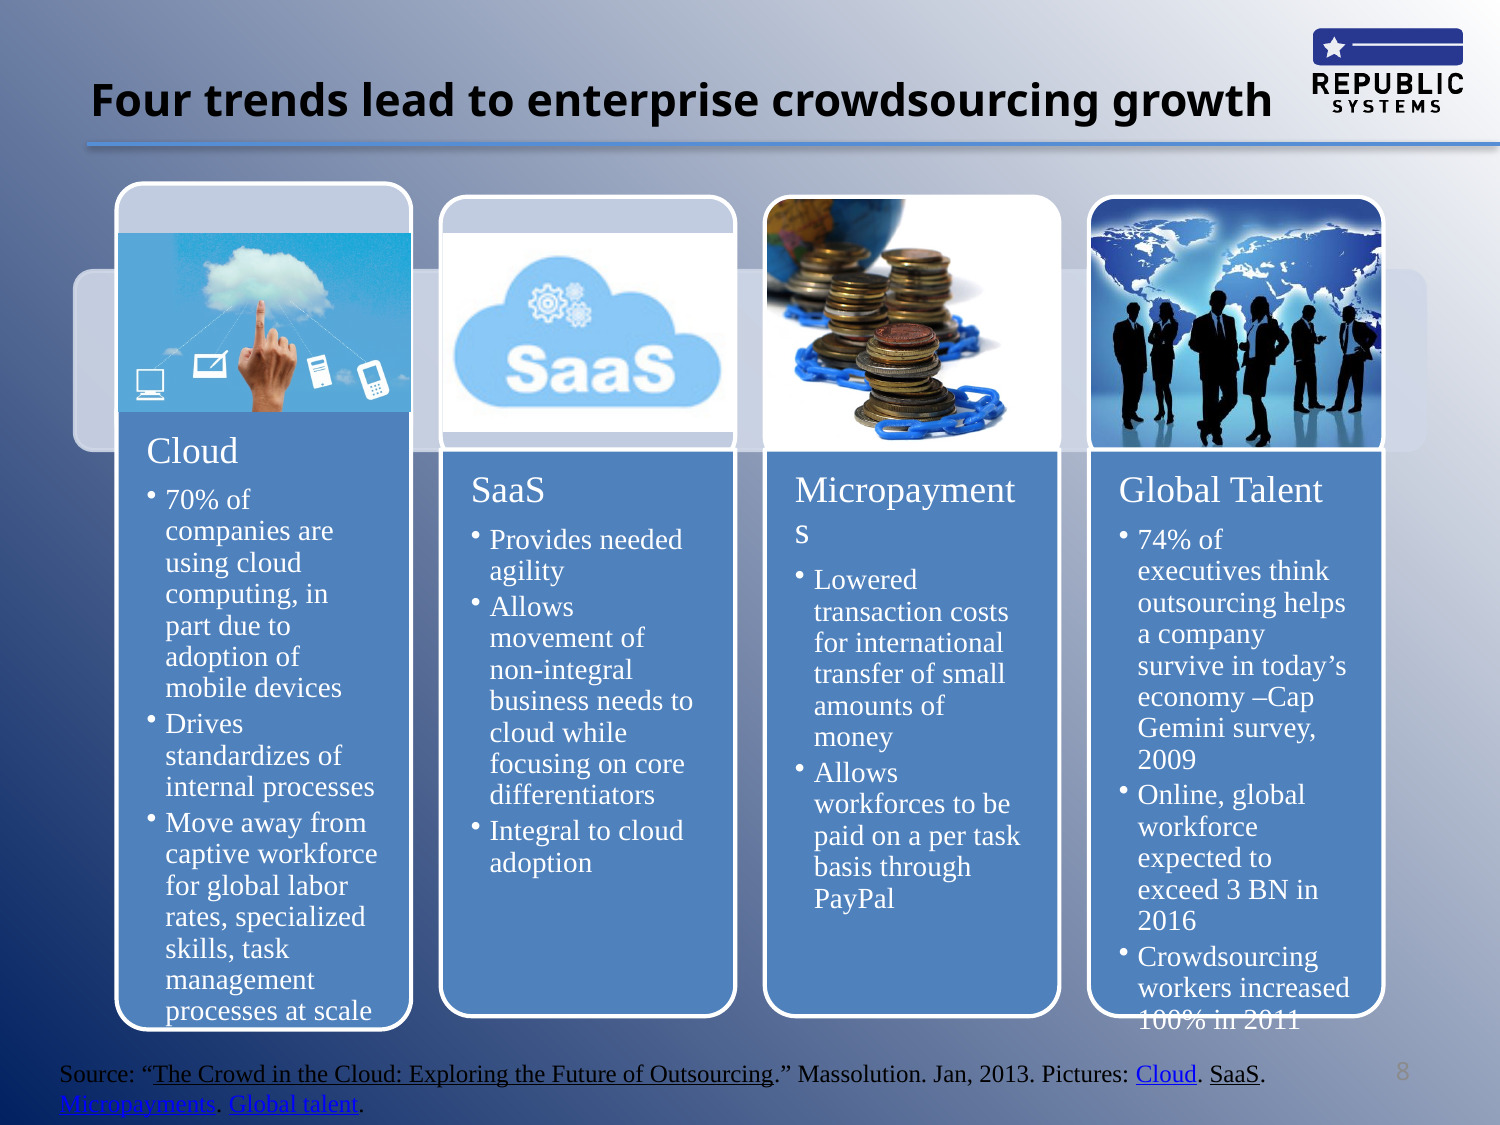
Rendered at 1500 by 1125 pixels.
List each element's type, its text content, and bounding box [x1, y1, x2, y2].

title Four trends lead to enterprise crowdsourcing growth [75, 45, 1425, 153]
text_box Source: “The Crowd in the Cloud: Exploring the Future of Outsourcing.” Massolution. Jan, 2013. Pictures: Cloud. SaaS. Micropayments. Global talent. [44, 1049, 1400, 1125]
picture [443, 233, 734, 432]
slide_number 8 [1074, 1042, 1425, 1103]
picture [1312, 28, 1463, 113]
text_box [74, 178, 1426, 986]
picture [118, 233, 411, 412]
